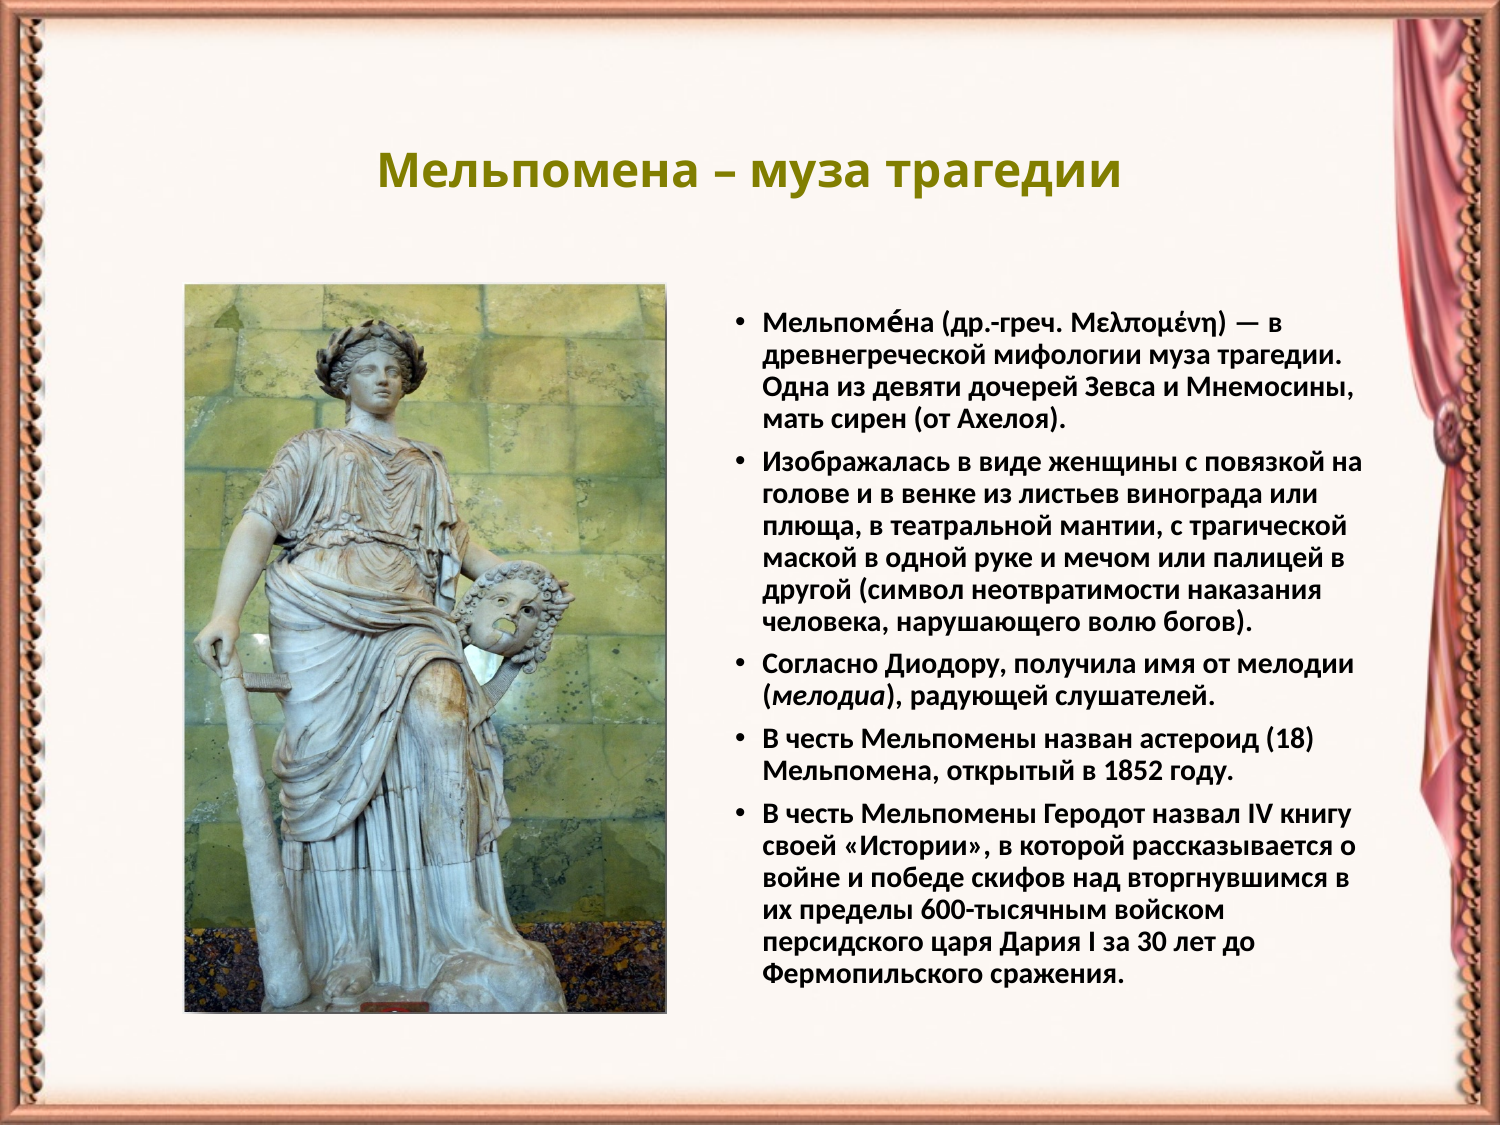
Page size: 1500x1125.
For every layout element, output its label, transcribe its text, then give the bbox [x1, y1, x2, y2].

picture [0, 0, 1500, 1125]
list Мельпоме́на (др.-греч. Μελπομένη) — в древнегреческой мифологии муза трагедии. Одна из девяти дочерей Зевса и Мнемосины, мать сирен (от Ахелоя). Изображалась в виде женщины с повязкой на голове и в венке из листьев винограда или плюща, в театральной мантии, с трагической маской в одной руке и мечом или палицей в другой (символ неотвратимости наказания человека, нарушающего волю богов). Согласно Диодору, получила имя от мелодии (мелодиа), радующей слушателей. В честь Мельпомены назван астероид (18) Мельпомена, открытый в 1852 году. В честь Мельпомены Геродот назвал IV книгу своей «Истории», в которой рассказывается о войне и победе скифов над вторгнувшимся в их пределы 600-тысячным войском персидского царя Дария I за 30 лет до Фермопильского сражения. [720, 299, 1397, 1014]
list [182, 282, 667, 1014]
title Мельпомена – муза трагедии [103, 85, 1397, 278]
